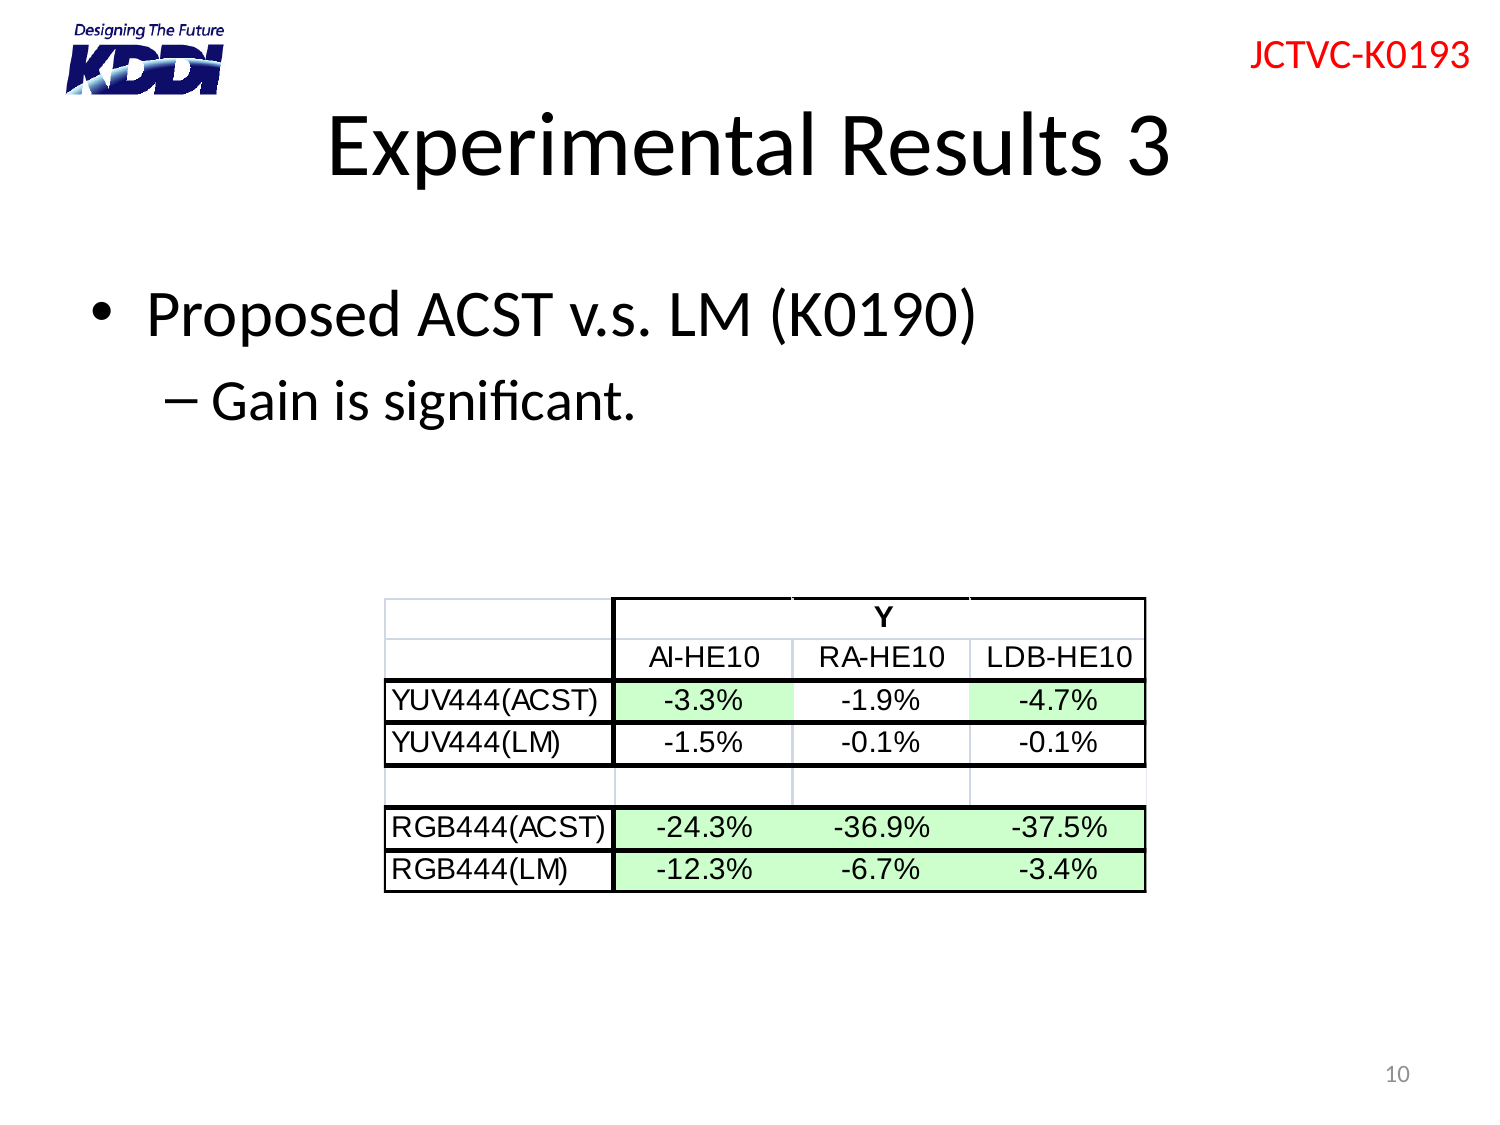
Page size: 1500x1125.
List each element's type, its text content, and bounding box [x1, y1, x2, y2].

picture [61, 18, 236, 100]
list Proposed ACST v.s. LM (K0190) Gain is significant. [74, 262, 1426, 1006]
picture [383, 597, 1149, 896]
slide_number 10 [1074, 1042, 1425, 1103]
title Experimental Results 3 [74, 44, 1426, 233]
